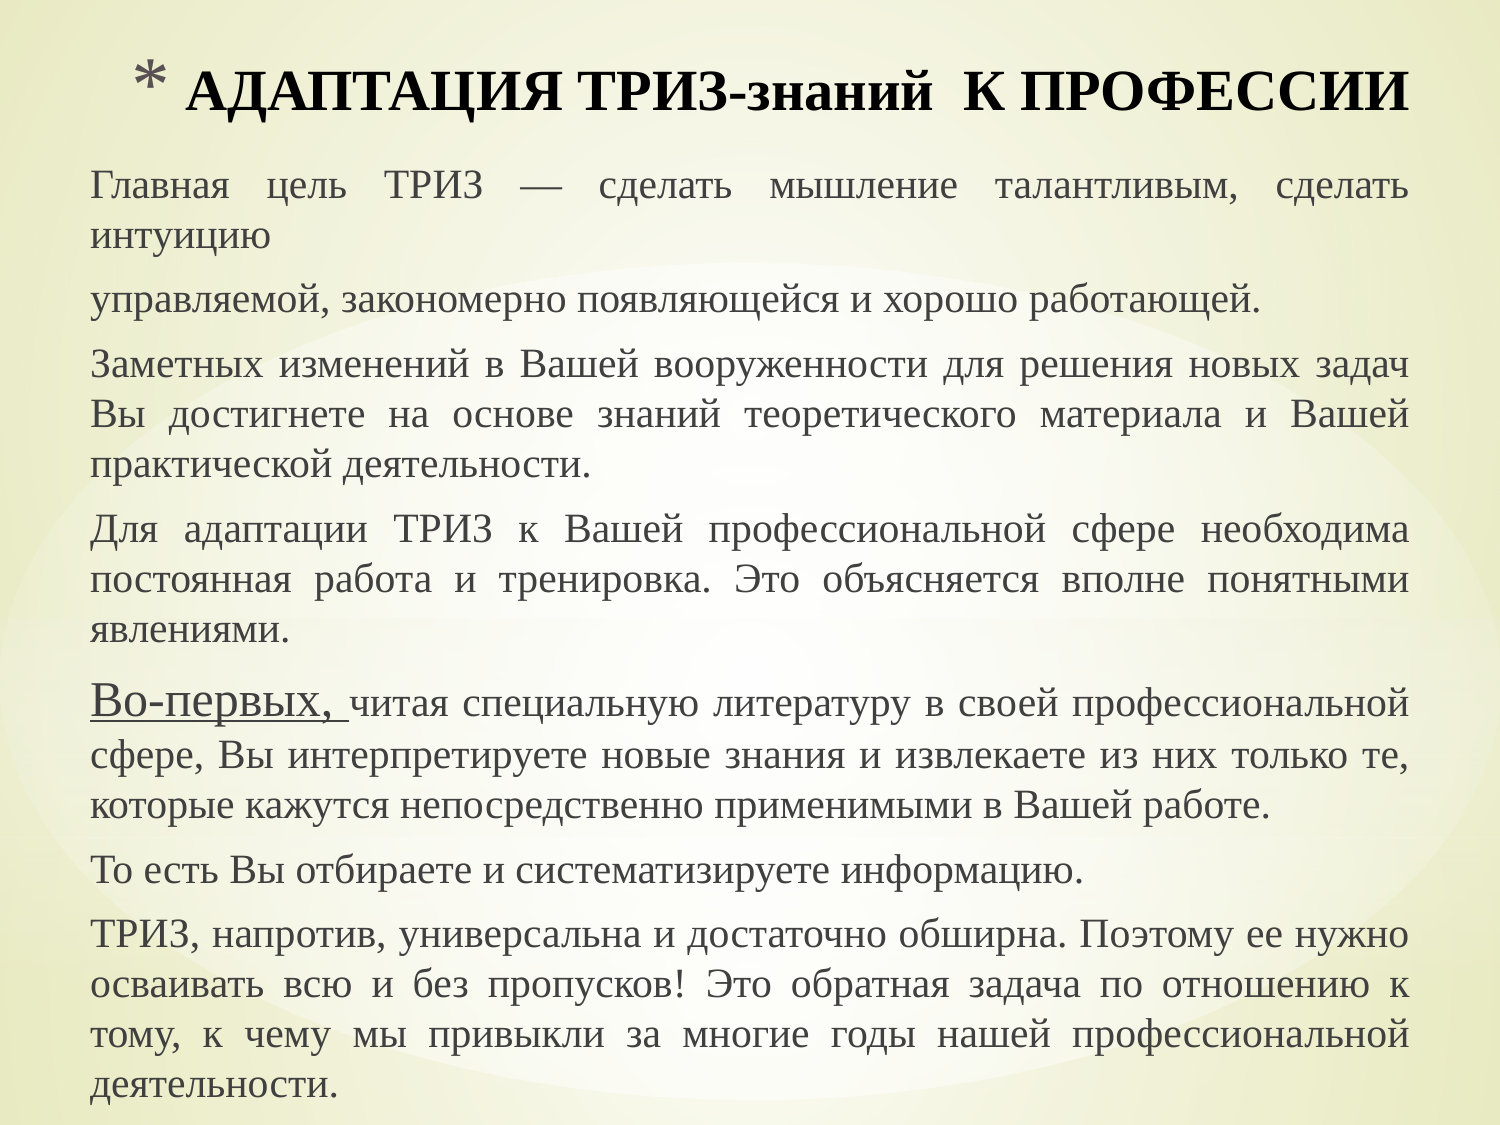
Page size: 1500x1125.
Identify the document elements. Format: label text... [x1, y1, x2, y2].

title АДАПТАЦИЯ ТРИЗ-знаний К ПРОФЕССИИ [75, 45, 1425, 149]
list Главная цель ТРИЗ — сделать мышление талантливым, сделать интуицию управляемой, закономерно появляющейся и хорошо работающей. Заметных изменений в Вашей вооруженности для решения новых задач Вы достигнете на основе знаний теоретического материала и Вашей практической деятельности. Для адаптации ТРИЗ к Вашей профессиональной сфере необходима постоянная работа и тренировка. Это объясняется вполне понятными явлениями. Во-первых, читая специальную литературу в своей профессиональной сфере, Вы интерпретируете новые знания и извлекаете из них только те, которые кажутся непосредственно применимыми в Вашей работе. То есть Вы отбираете и систематизируете информацию. ТРИЗ, напротив, универсальна и достаточно обширна. Поэтому ее нужно осваивать всю и без пропусков! Это обратная задача по отношению к тому, к чему мы привыкли за многие годы нашей профессиональной деятельности. [75, 149, 1425, 1047]
